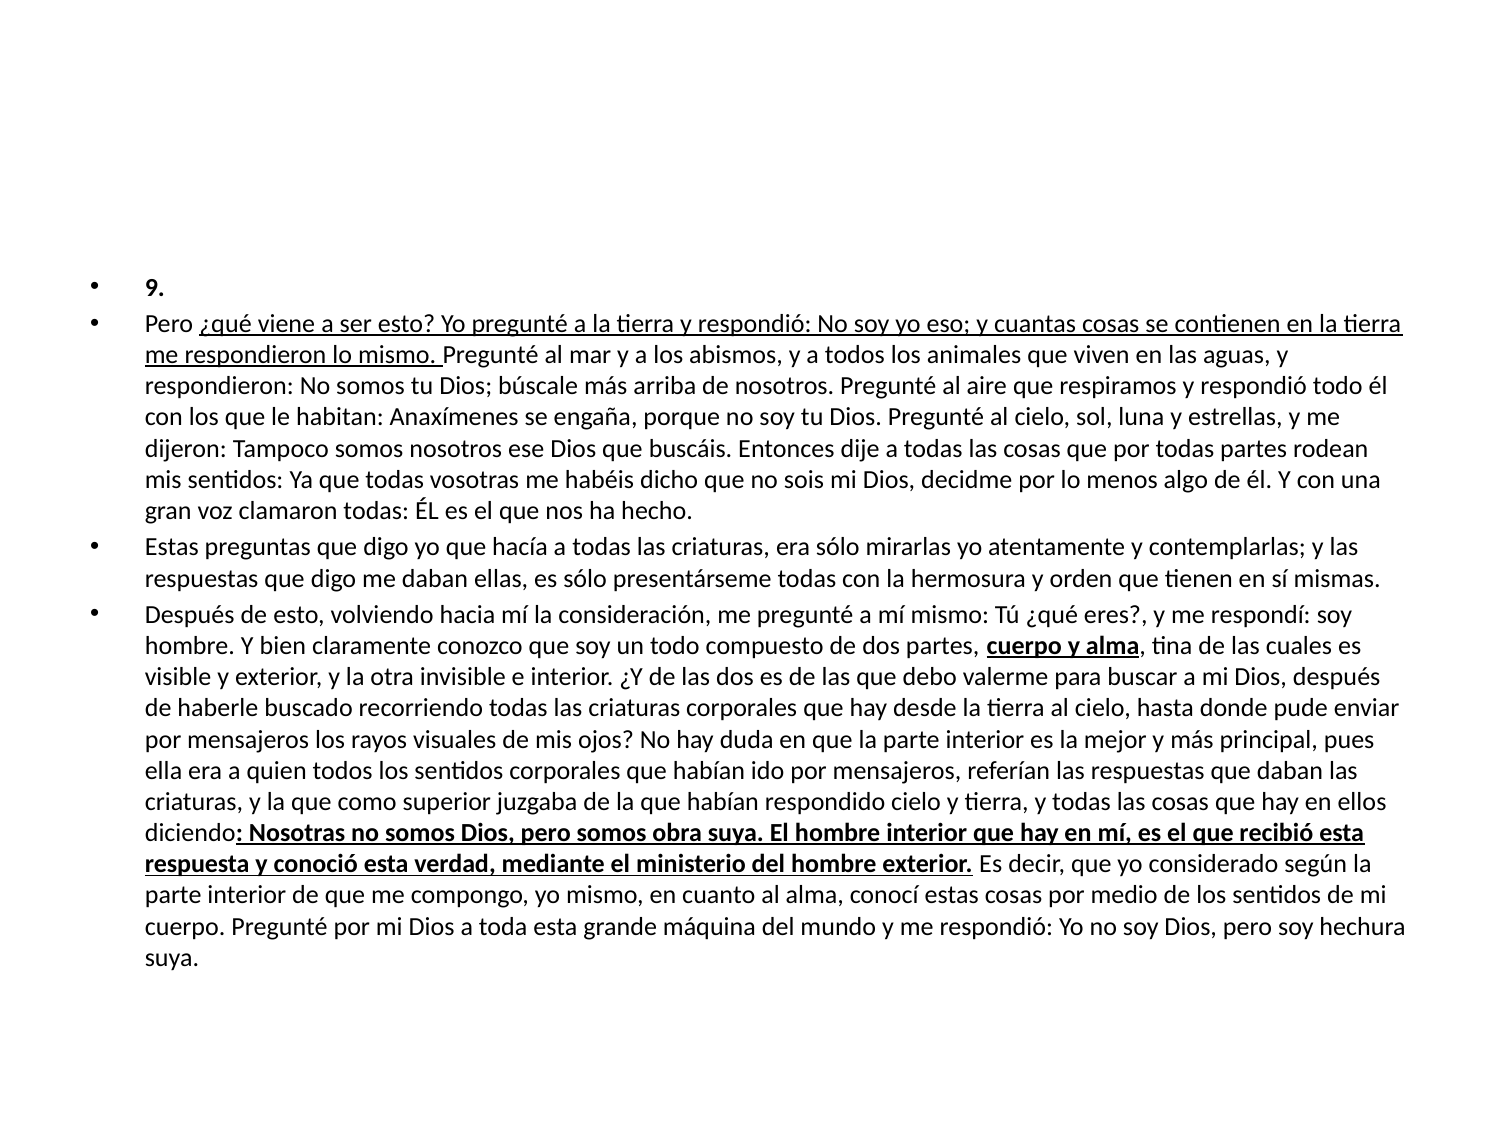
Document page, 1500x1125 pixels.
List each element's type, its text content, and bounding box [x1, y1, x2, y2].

list 9. Pero ¿qué viene a ser esto? Yo pregunté a la tierra y respondió: No soy yo eso; y cuantas cosas se contienen en la tierra me respondieron lo mismo. Pregunté al mar y a los abismos, y a todos los animales que viven en las aguas, y respondieron: No somos tu Dios; búscale más arriba de nosotros. Pregunté al aire que respiramos y respondió todo él con los que le habitan: Anaxímenes se engaña, porque no soy tu Dios. Pregunté al cielo, sol, luna y estrellas, y me dijeron: Tampoco somos nosotros ese Dios que buscáis. Entonces dije a todas las cosas que por todas partes rodean mis sentidos: Ya que todas vosotras me habéis dicho que no sois mi Dios, decidme por lo menos algo de él. Y con una gran voz clamaron todas: ÉL es el que nos ha hecho. Estas preguntas que digo yo que hacía a todas las criaturas, era sólo mirarlas yo atentamente y contemplarlas; y las respuestas que digo me daban ellas, es sólo presentárseme todas con la hermosura y orden que tienen en sí mismas. Después de esto, volviendo hacia mí la consideración, me pregunté a mí mismo: Tú ¿qué eres?, y me respondí: soy hombre. Y bien claramente conozco que soy un todo compuesto de dos partes, cuerpo y alma, tina de las cuales es visible y exterior, y la otra invisible e interior. ¿Y de las dos es de las que debo valerme para buscar a mi Dios, después de haberle buscado recorriendo todas las criaturas corporales que hay desde la tierra al cielo, hasta donde pude enviar por mensajeros los rayos visuales de mis ojos? No hay duda en que la parte interior es la mejor y más principal, pues ella era a quien todos los sentidos corporales que habían ido por mensajeros, referían las respuestas que daban las criaturas, y la que como superior juzgaba de la que habían respondido cielo y tierra, y todas las cosas que hay en ellos diciendo: Nosotras no somos Dios, pero somos obra suya. El hombre interior que hay en mí, es el que recibió esta respuesta y conoció esta verdad, mediante el ministerio del hombre exterior. Es decir, que yo considerado según la parte interior de que me compongo, yo mismo, en cuanto al alma, conocí estas cosas por medio de los sentidos de mi cuerpo. Pregunté por mi Dios a toda esta grande máquina del mundo y me respondió: Yo no soy Dios, pero soy hechura suya. [75, 262, 1425, 1005]
